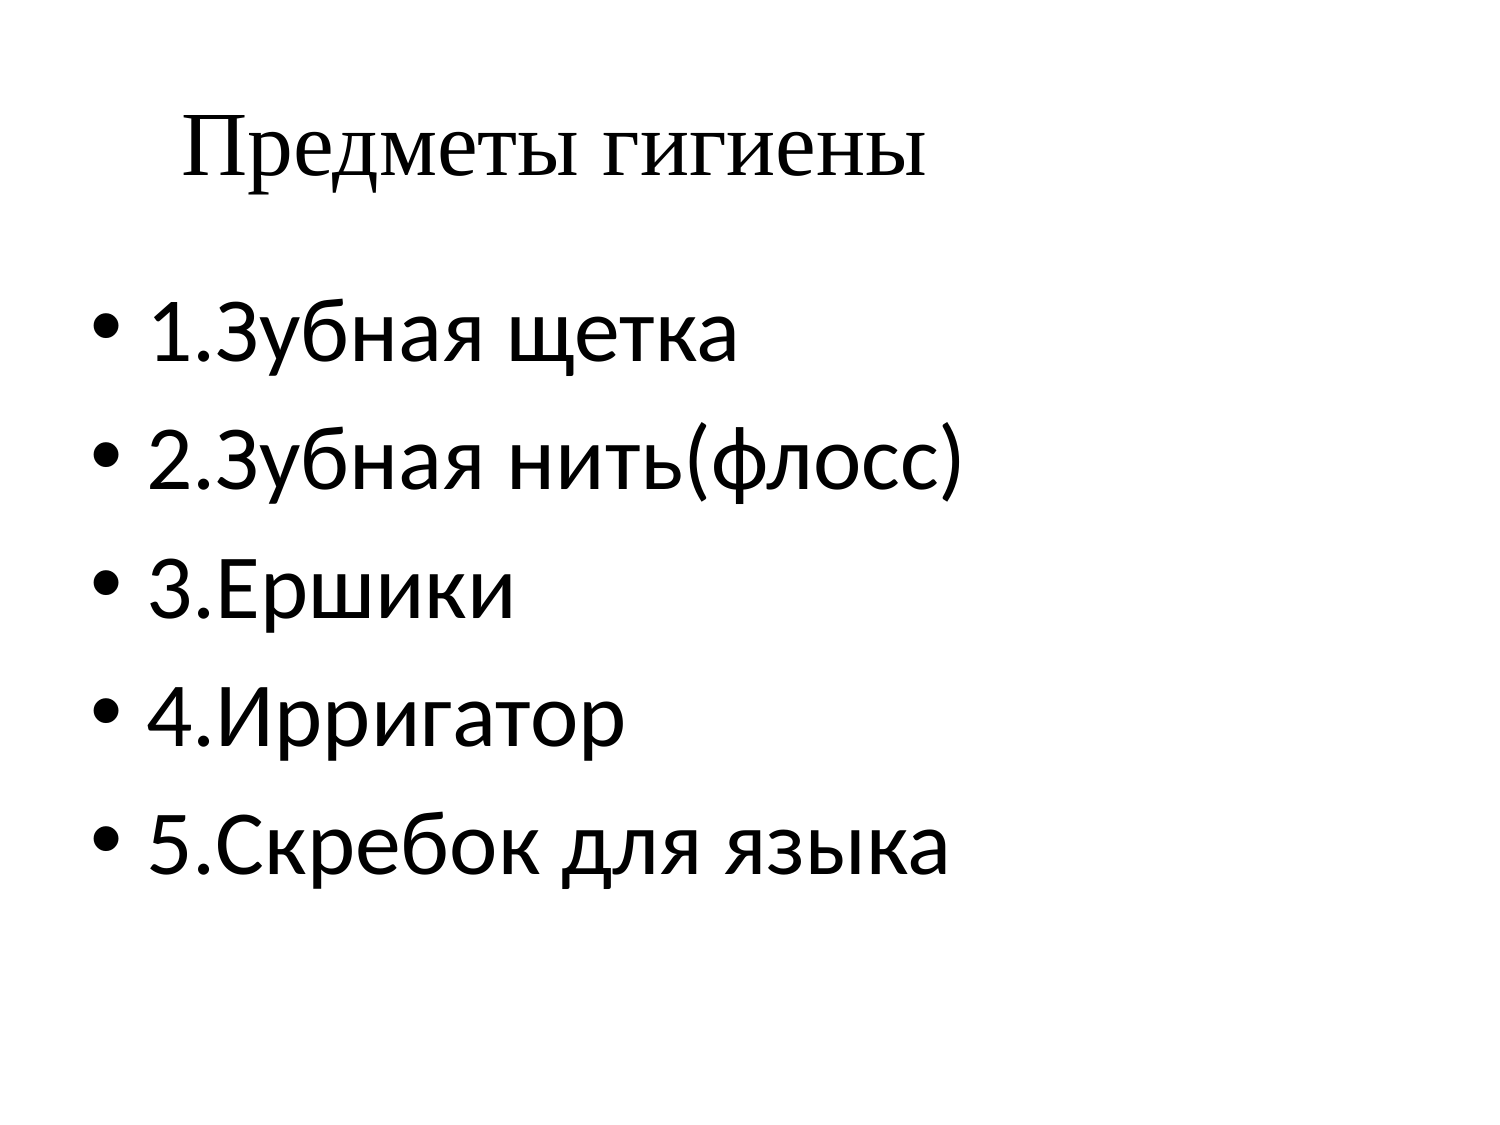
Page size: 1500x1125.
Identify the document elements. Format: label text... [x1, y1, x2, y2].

title Предметы гигиены [74, 44, 1426, 233]
list 1.Зубная щетка 2.Зубная нить(флосс) 3.Ершики 4.Ирригатор 5.Скребок для языка [74, 262, 1426, 1006]
